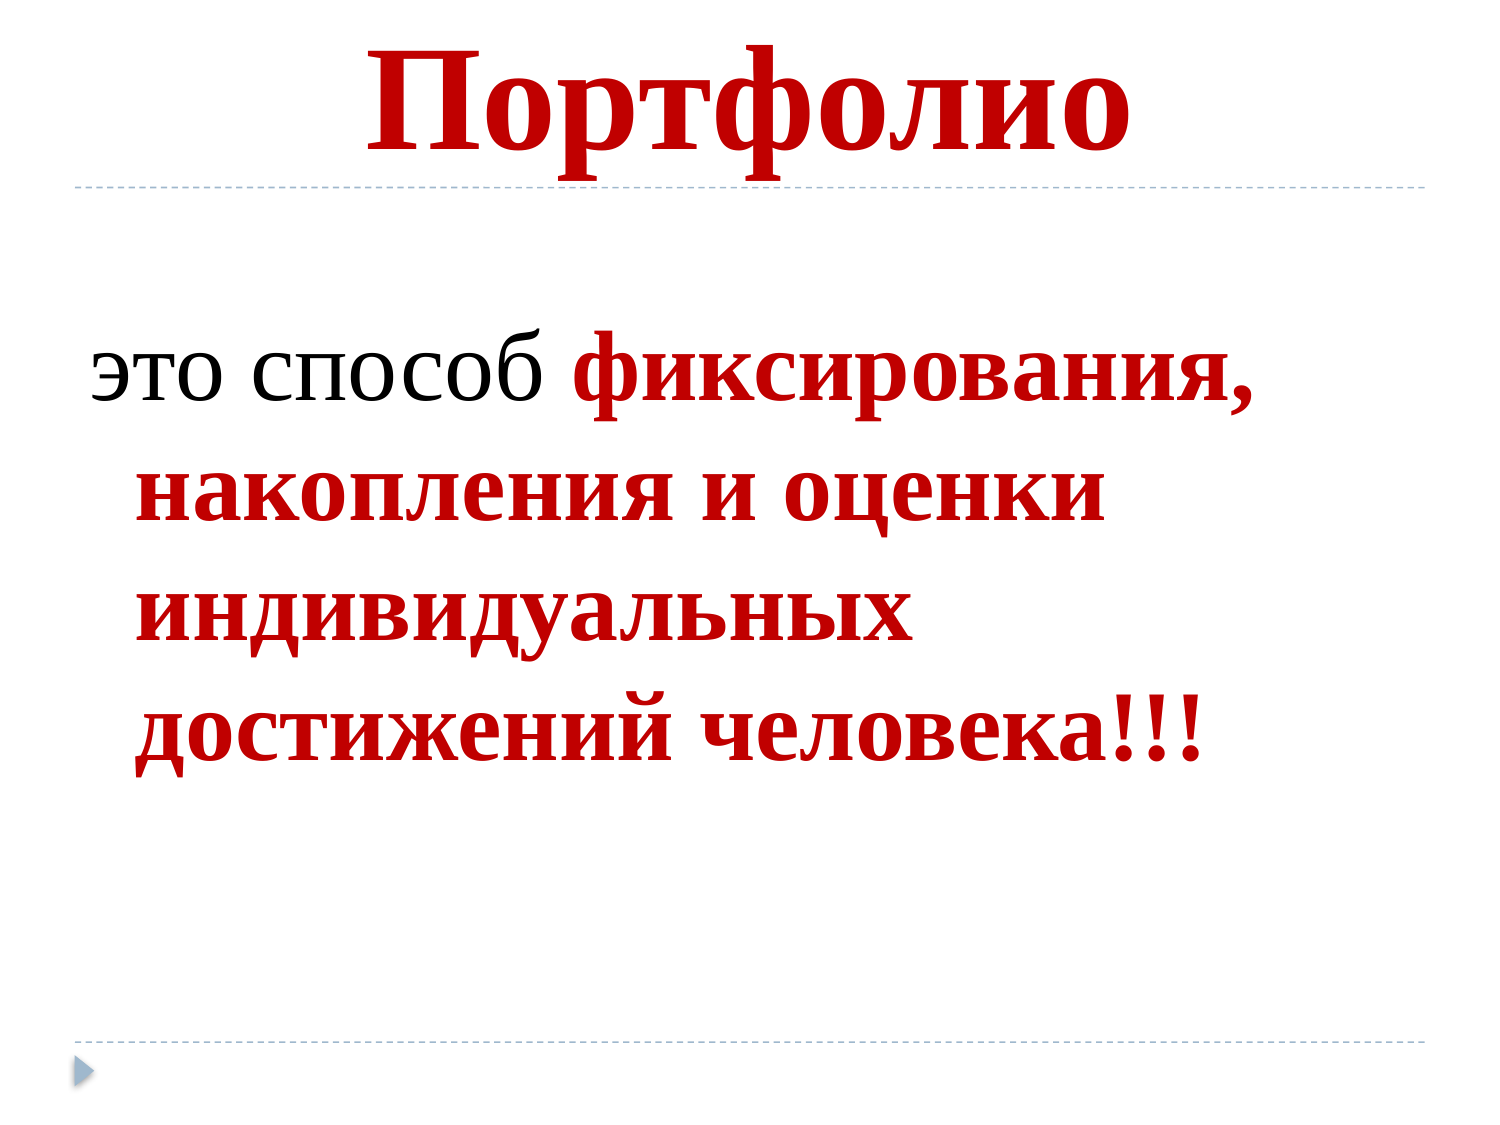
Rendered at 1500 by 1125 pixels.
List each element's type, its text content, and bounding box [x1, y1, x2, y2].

title Портфолио [75, 24, 1425, 188]
list это способ фиксирования, накопления и оценки индивидуальных достижений человека!!! [75, 292, 1425, 1010]
